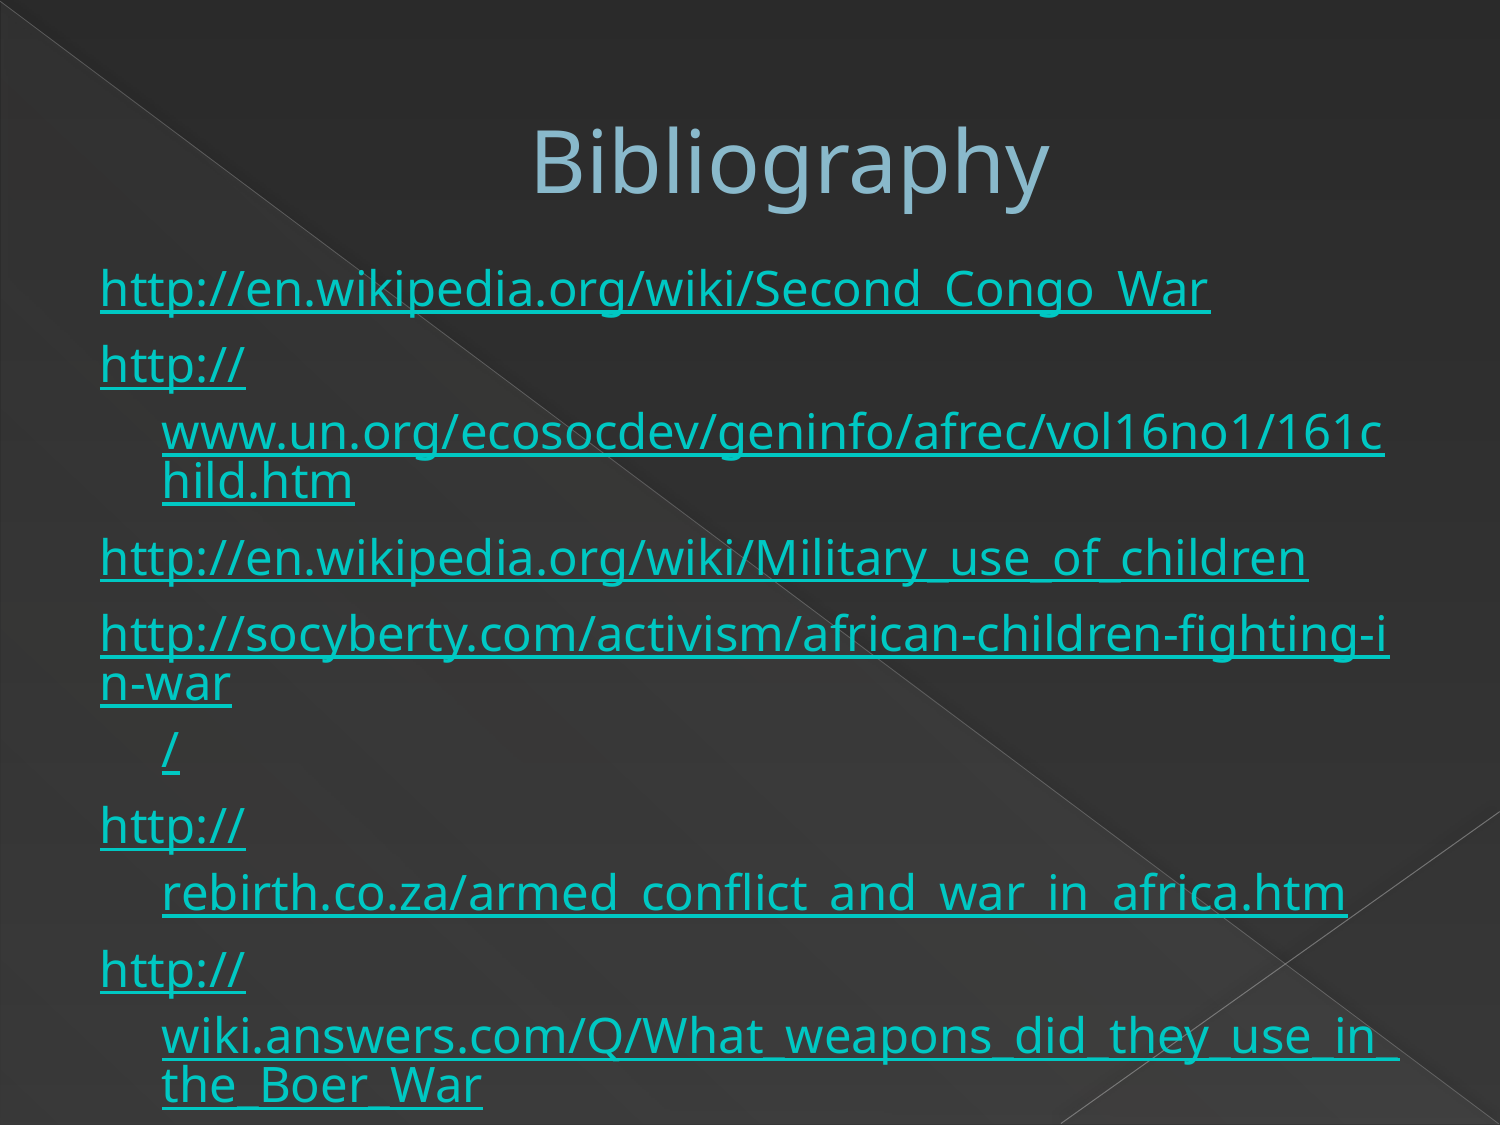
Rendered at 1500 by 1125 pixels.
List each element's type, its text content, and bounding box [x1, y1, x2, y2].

title Bibliography [75, 43, 1425, 249]
list http://en.wikipedia.org/wiki/Second_Congo_War http://www.un.org/ecosocdev/geninfo/afrec/vol16no1/161child.htm http://en.wikipedia.org/wiki/Military_use_of_children http://socyberty.com/activism/african-children-fighting-in-war/ http://rebirth.co.za/armed_conflict_and_war_in_africa.htm http://wiki.answers.com/Q/What_weapons_did_they_use_in_the_Boer_War http://africanculturalcenter.org/4_7wars.html [75, 249, 1425, 1059]
